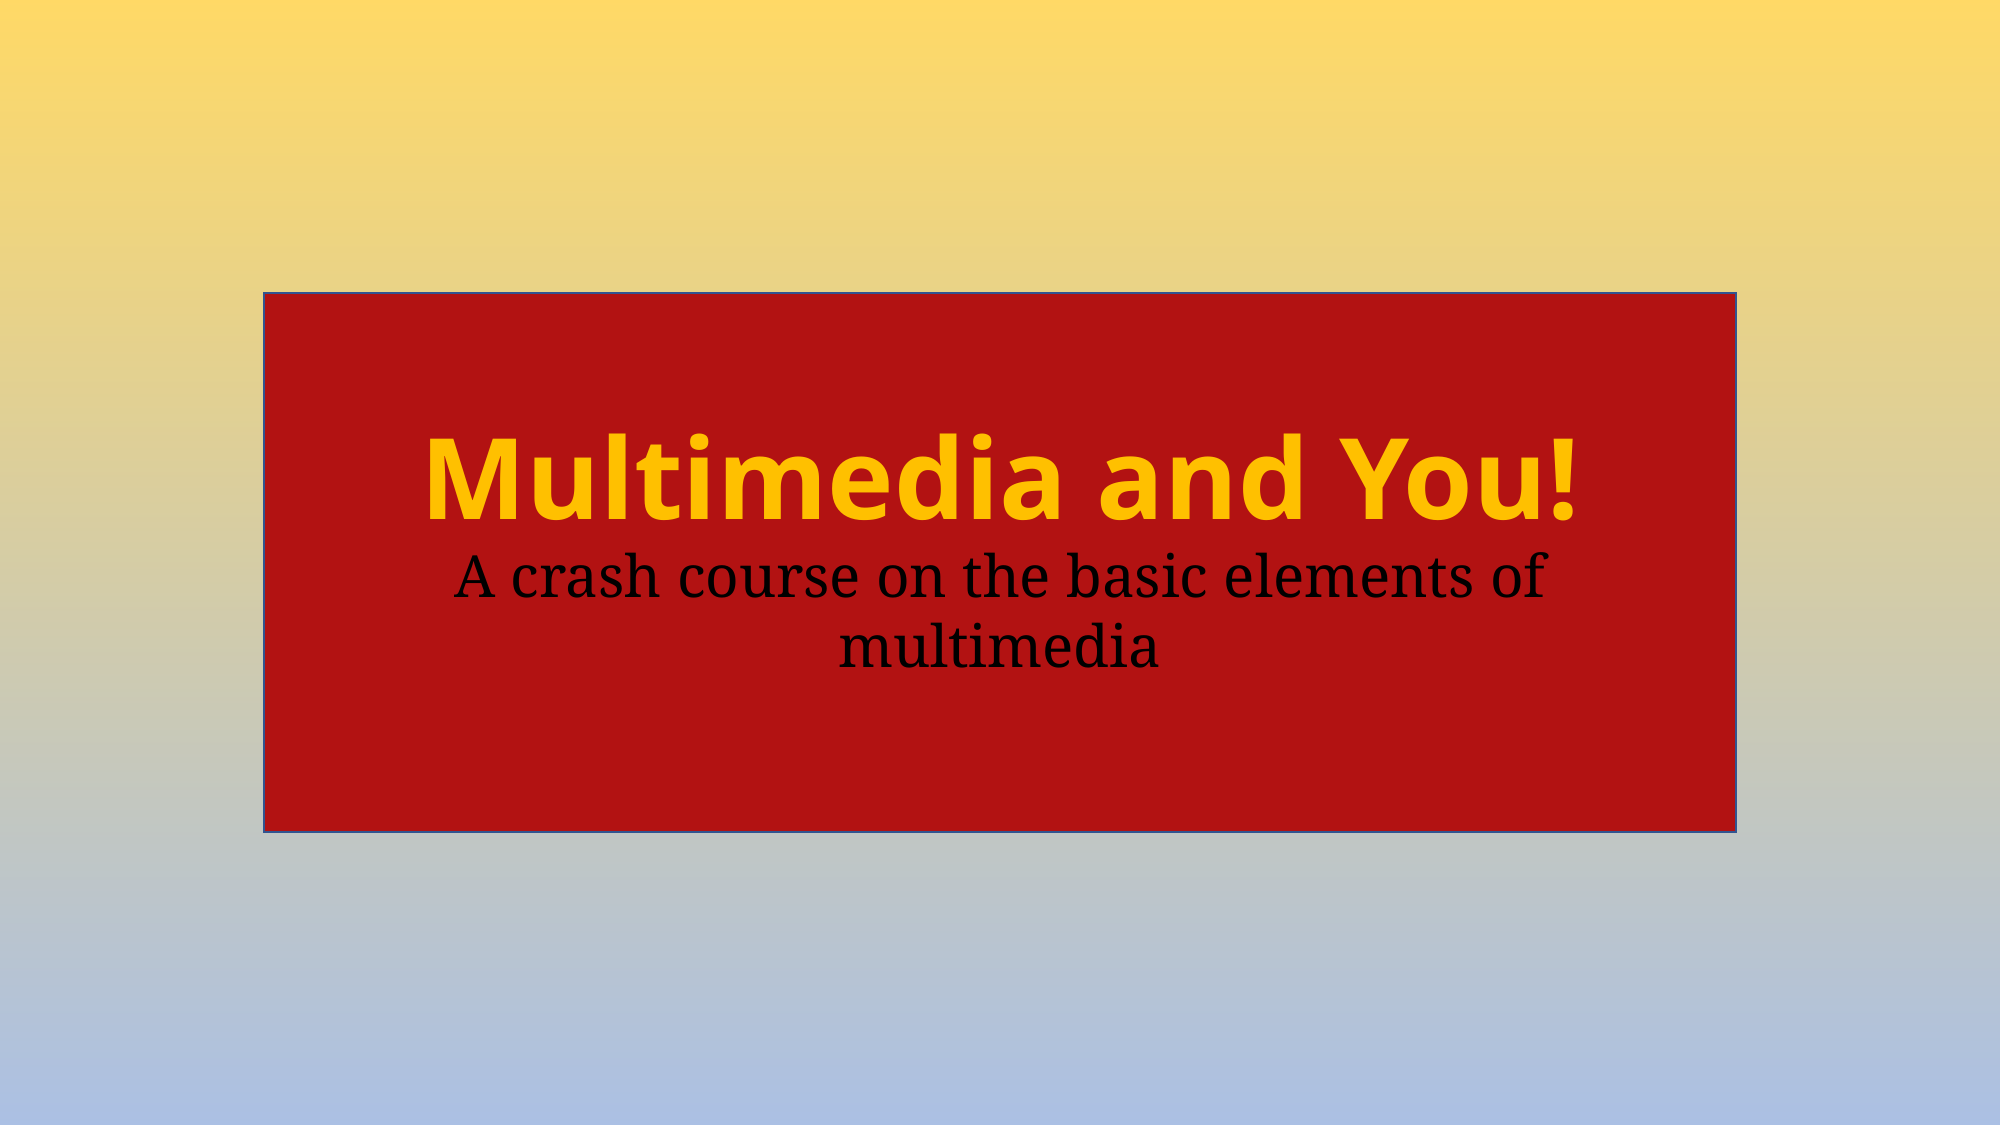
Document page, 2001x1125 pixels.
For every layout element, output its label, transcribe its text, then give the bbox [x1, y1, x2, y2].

text_box [263, 292, 1737, 833]
text_box A crash course on the basic elements of multimedia [383, 532, 1617, 687]
text_box Multimedia and You! [405, 399, 1595, 532]
